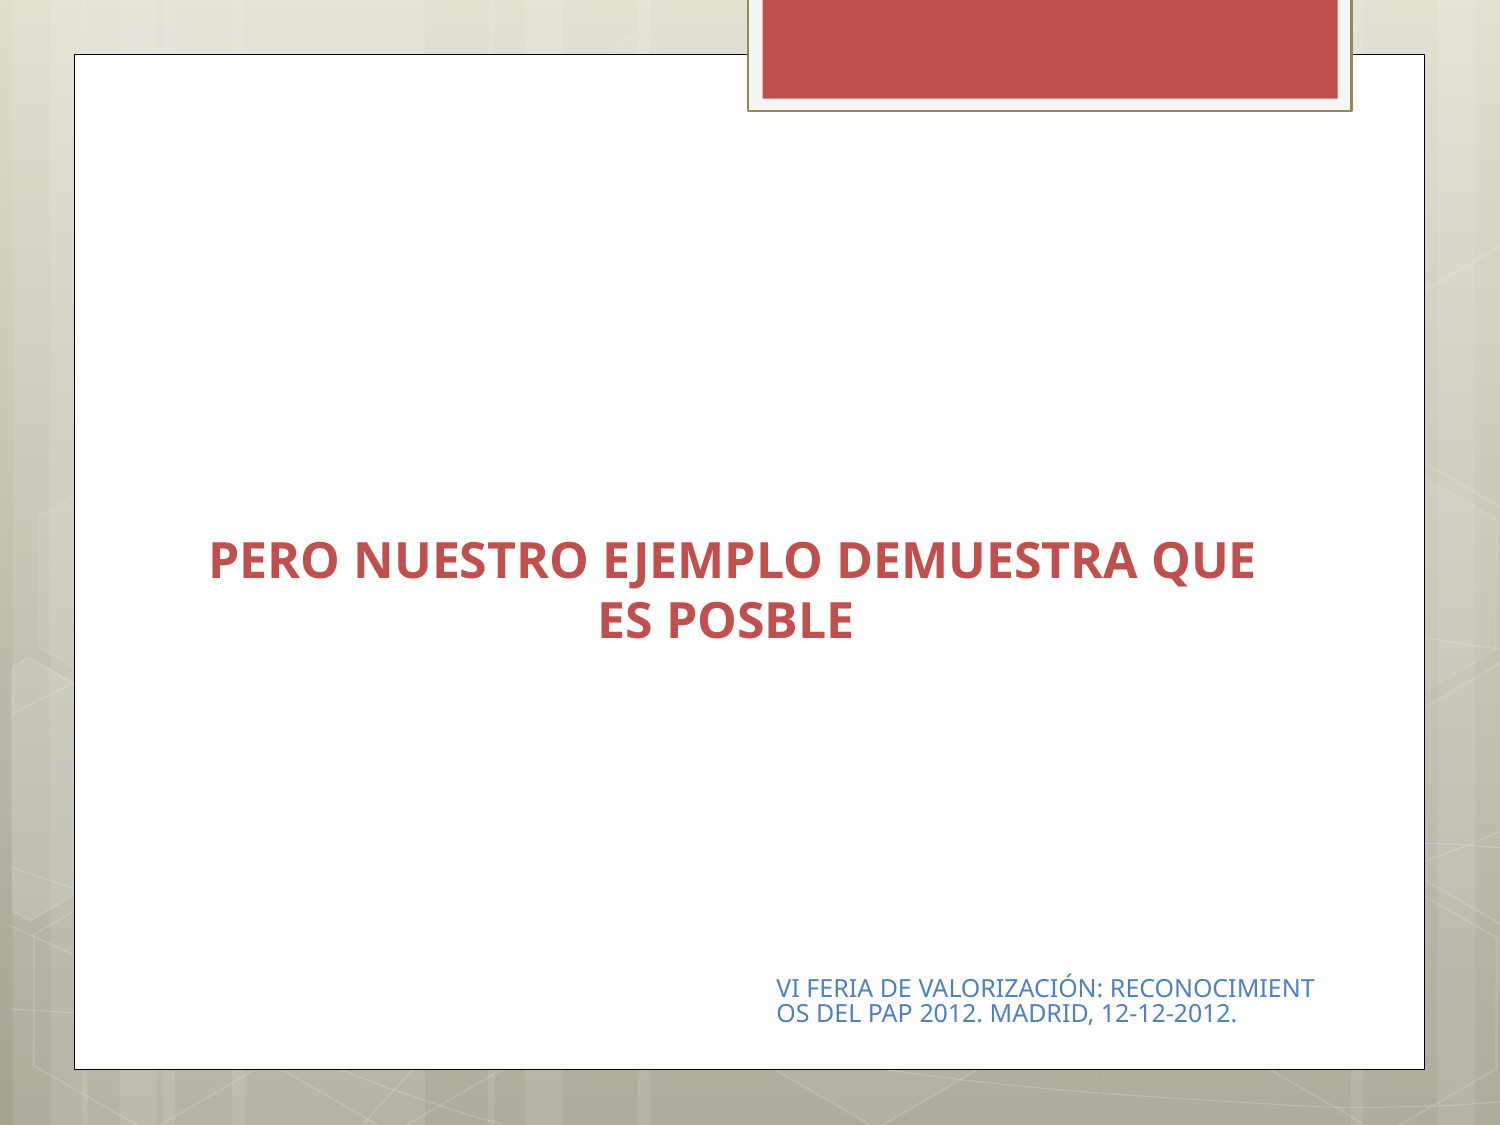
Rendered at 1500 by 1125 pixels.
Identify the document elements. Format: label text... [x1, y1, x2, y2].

list PERO NUESTRO EJEMPLO DEMUESTRA QUE ES POSBLE [171, 381, 1283, 957]
footer VI FERIA DE VALORIZACIÓN: RECONOCIMIENTOS DEL PAP 2012. MADRID, 12-12-2012. [761, 960, 1336, 1020]
